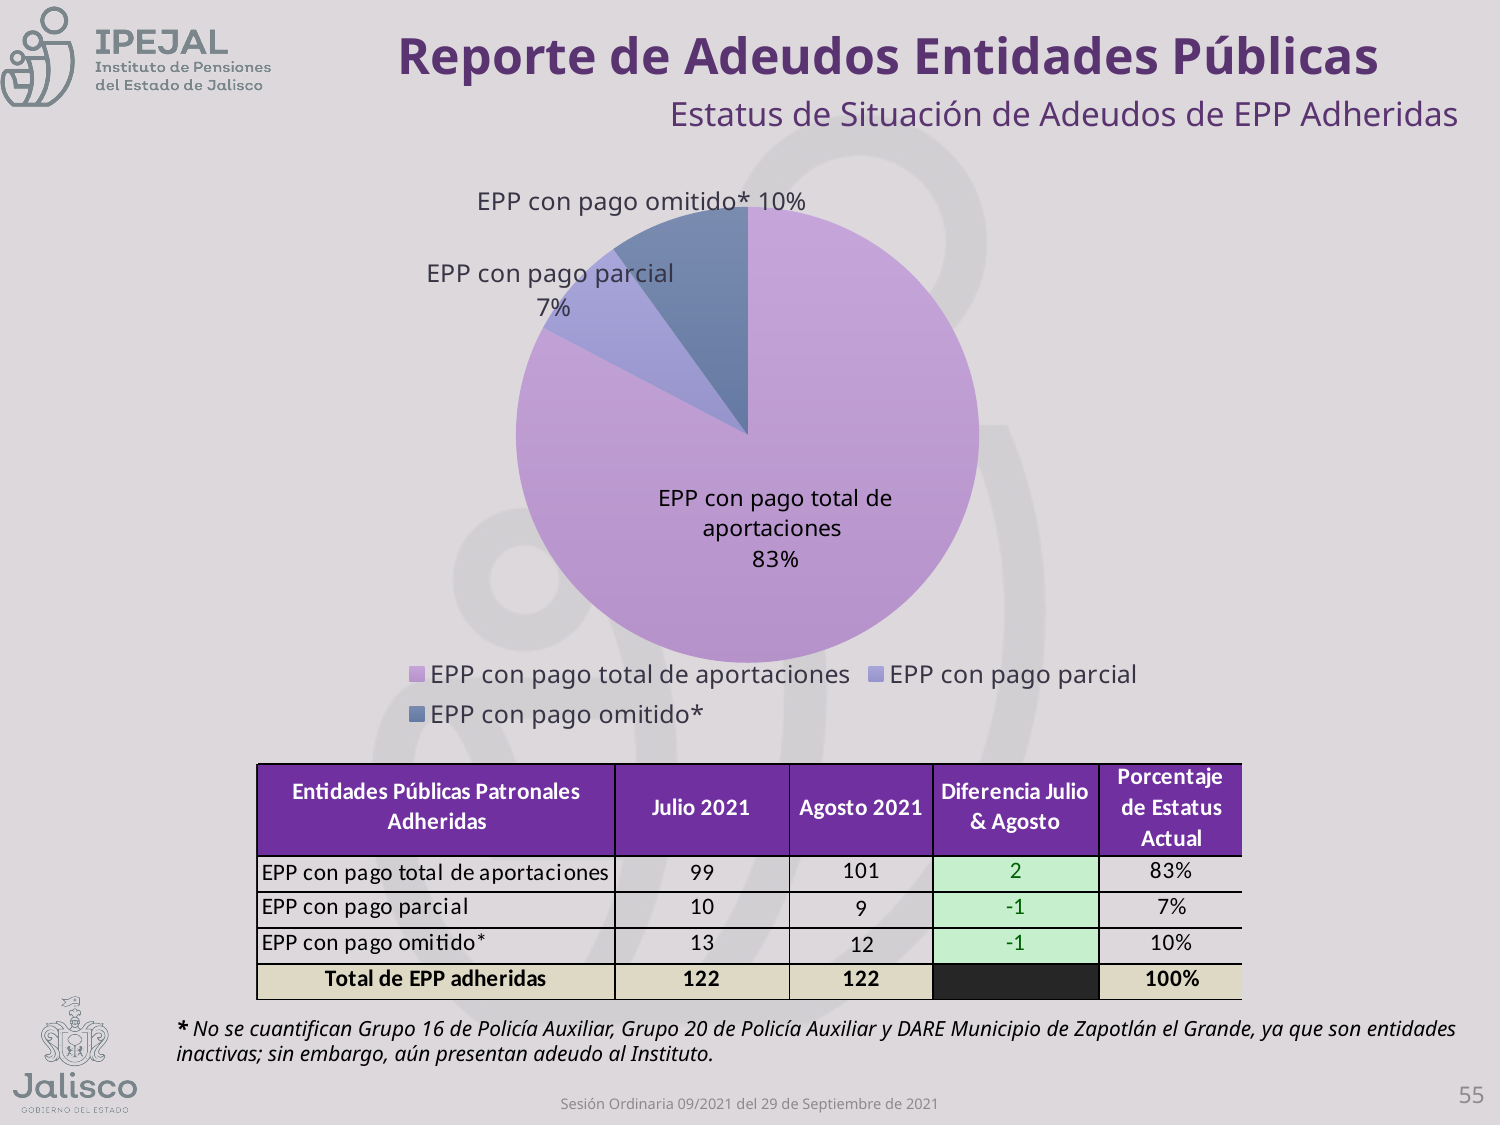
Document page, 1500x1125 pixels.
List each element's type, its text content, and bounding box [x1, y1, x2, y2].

picture [0, 6, 271, 107]
footer Sesión Ordinaria 09/2021 del 29 de Septiembre de 2021 [472, 1074, 1028, 1125]
picture [0, 988, 166, 1125]
picture [255, 763, 1245, 1002]
text_box Estatus de Situación de Adeudos de EPP Adheridas [655, 86, 1476, 141]
text_box Reporte de Adeudos Entidades Públicas [277, 23, 1500, 149]
slide_number 55 [1411, 1066, 1500, 1125]
chart [166, 174, 1381, 738]
text_box * No se cuantifican Grupo 16 de Policía Auxiliar, Grupo 20 de Policía Auxiliar y DARE Municipio de Zapotlán el Grande, ya que son entidades inactivas; sin embargo, aún presentan adeudo al Instituto. [161, 1008, 1490, 1074]
